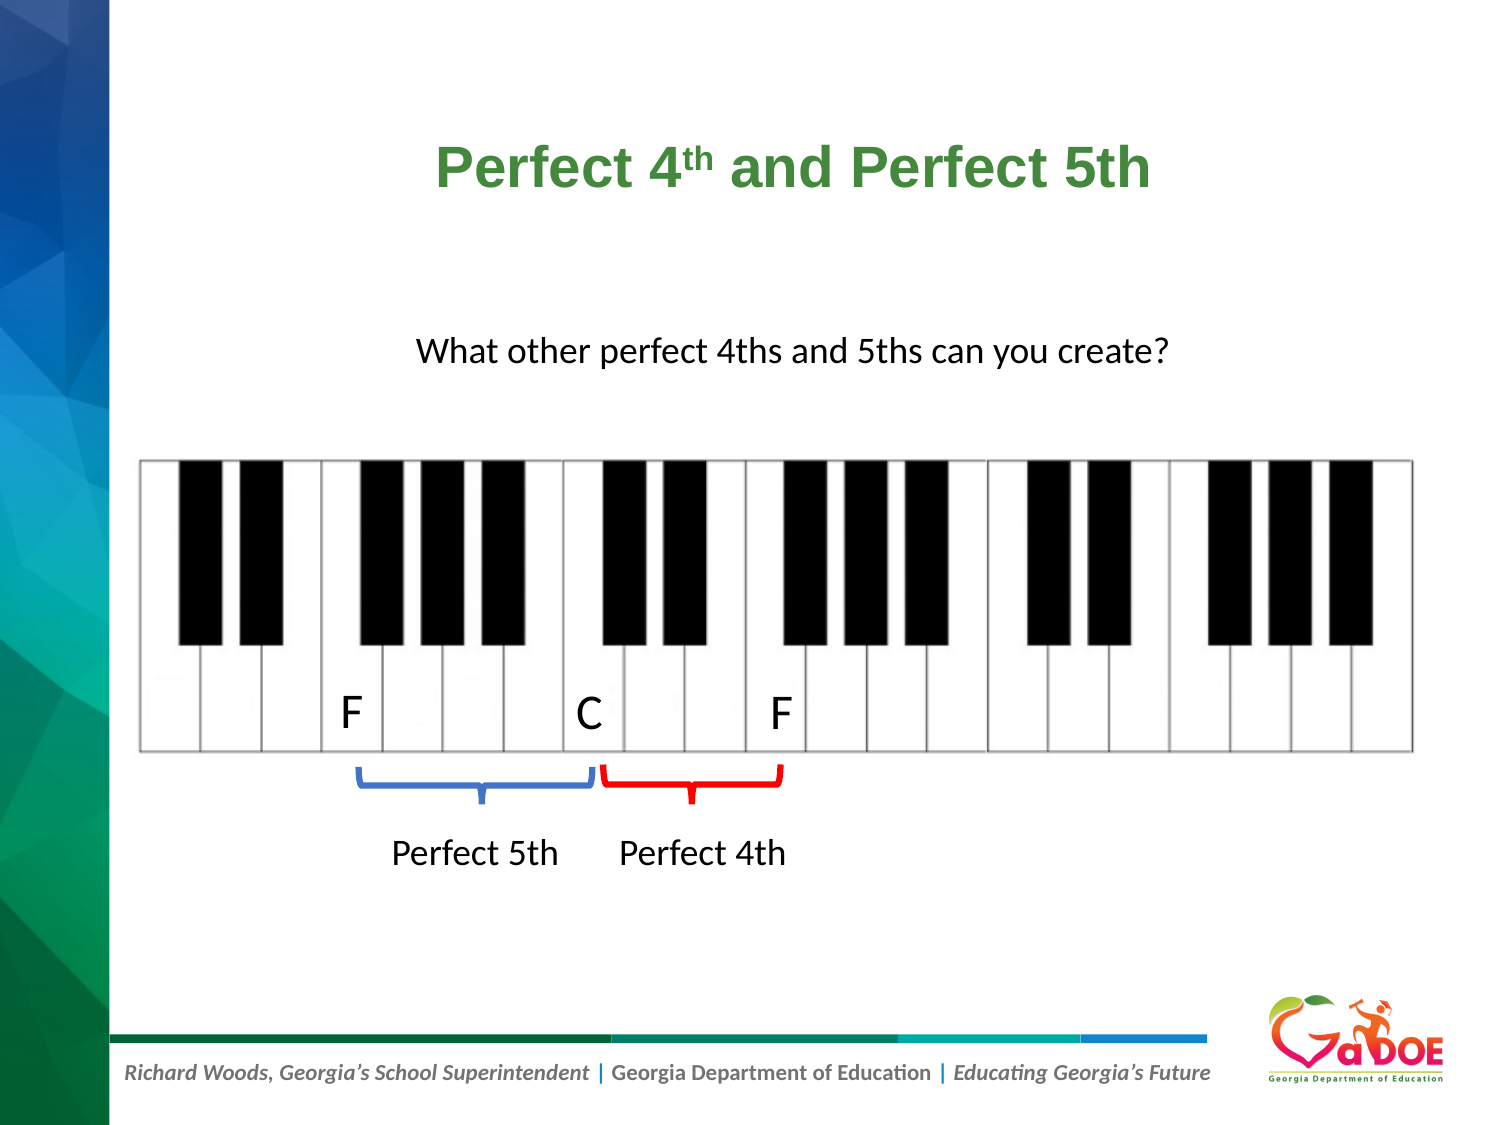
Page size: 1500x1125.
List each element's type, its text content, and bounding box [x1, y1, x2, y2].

picture [0, 0, 110, 1125]
text_box [601, 765, 783, 805]
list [131, 456, 1424, 765]
picture [1263, 987, 1447, 1089]
title Perfect 4th and Perfect 5th [146, 59, 1441, 278]
text_box Perfect 4th [604, 820, 802, 881]
text_box [358, 766, 593, 805]
text_box What other perfect 4ths and 5ths can you create? [401, 318, 1187, 379]
text_box Perfect 5th [376, 820, 575, 881]
